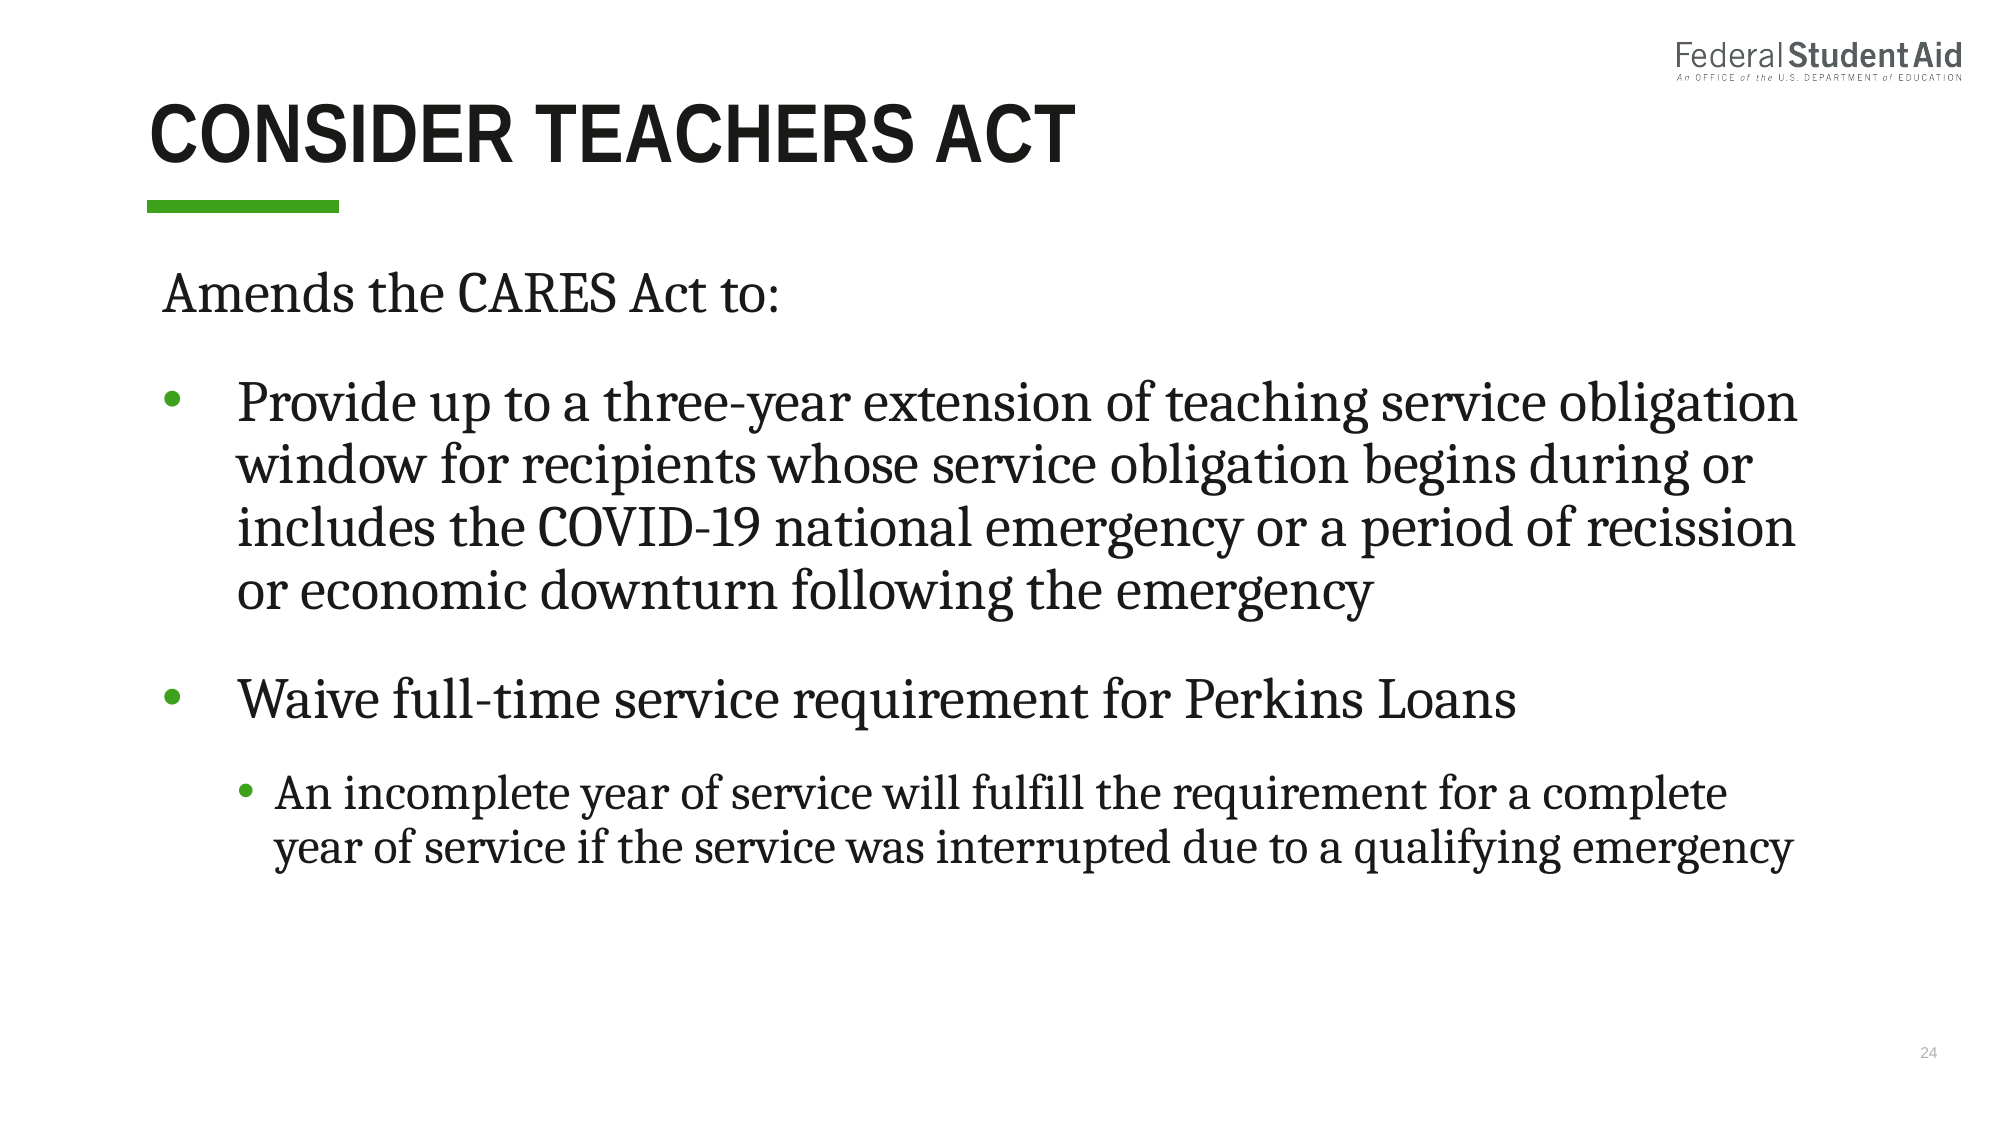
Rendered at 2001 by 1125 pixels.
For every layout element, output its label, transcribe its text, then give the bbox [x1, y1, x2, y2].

slide_number 24 [1920, 1042, 1986, 1094]
title Consider Teachers Act [149, 57, 1606, 189]
list Amends the CARES Act to: Provide up to a three-year extension of teaching service obligation window for recipients whose service obligation begins during or includes the COVID-19 national emergency or a period of recission or economic downturn following the emergency Waive full-time service requirement for Perkins Loans An incomplete year of service will fulfill the requirement for a complete year of service if the service was interrupted due to a qualifying emergency [147, 254, 1826, 1043]
picture [1651, 16, 1986, 106]
